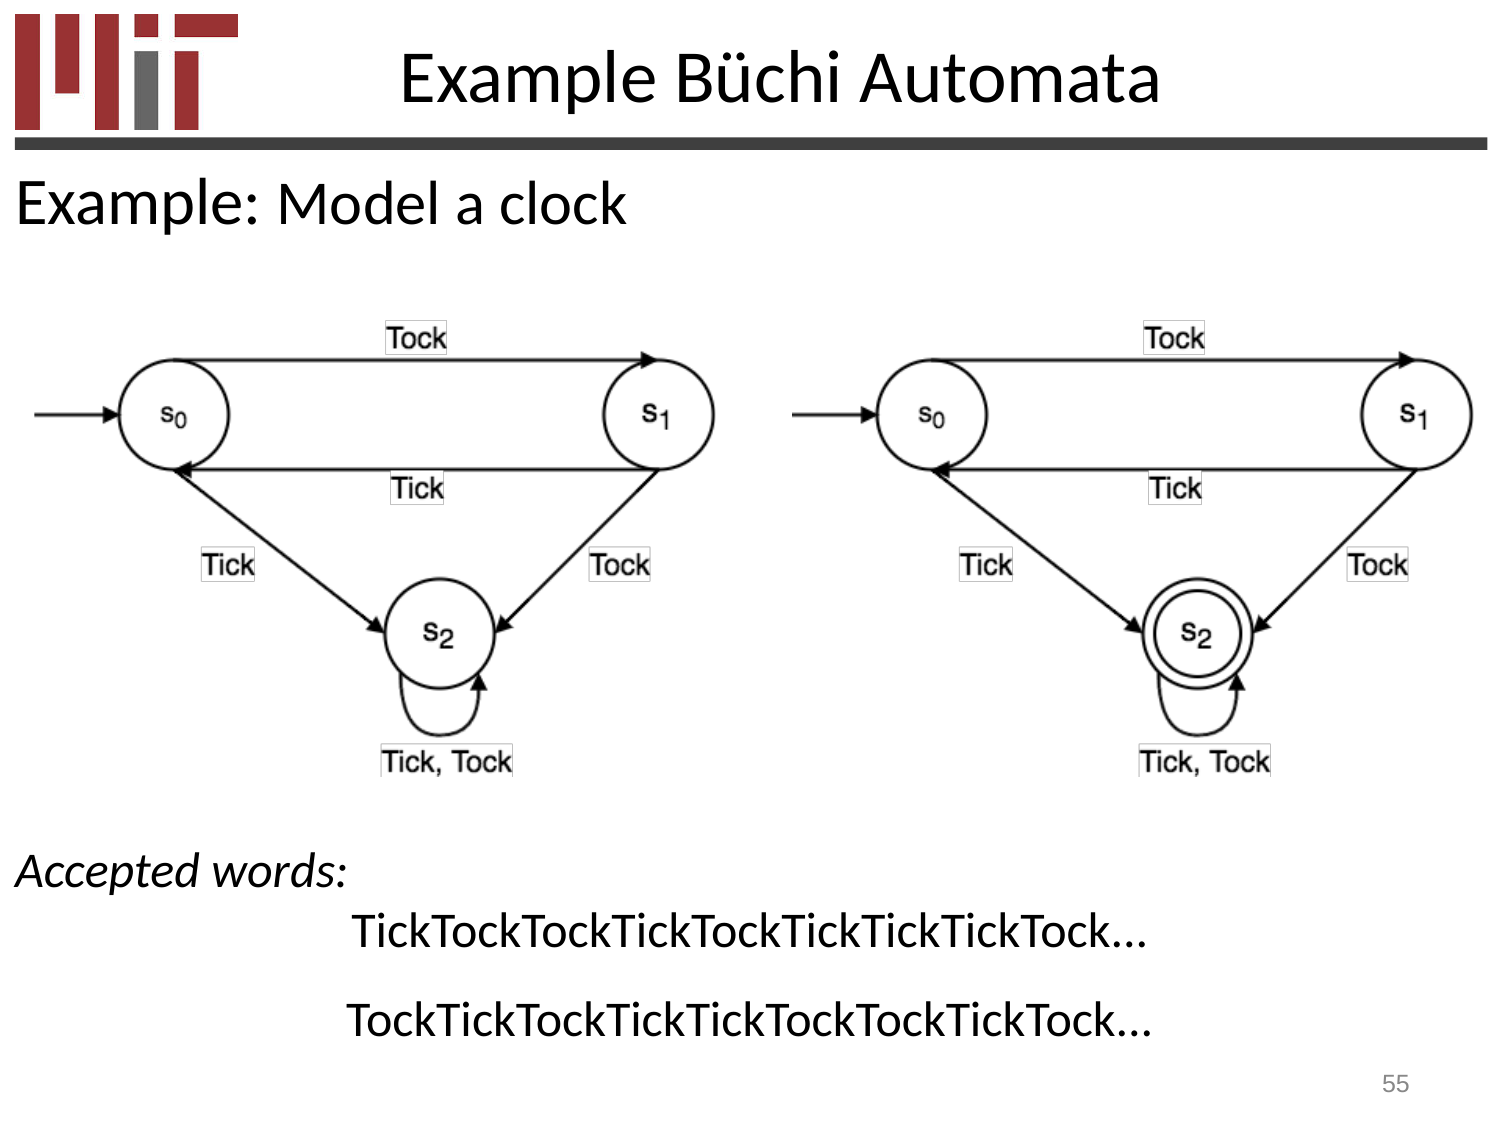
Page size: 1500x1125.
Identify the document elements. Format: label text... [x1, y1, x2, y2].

slide_number 55 [1074, 1052, 1425, 1113]
list Example: Model a clock Accepted words: TickTockTockTickTockTickTickTickTock... TockTickTockTickTickTockTockTickTock... [0, 149, 1500, 1035]
picture [34, 318, 716, 778]
picture [791, 318, 1474, 778]
picture [15, 14, 238, 130]
title Example Büchi Automata [237, 15, 1325, 130]
